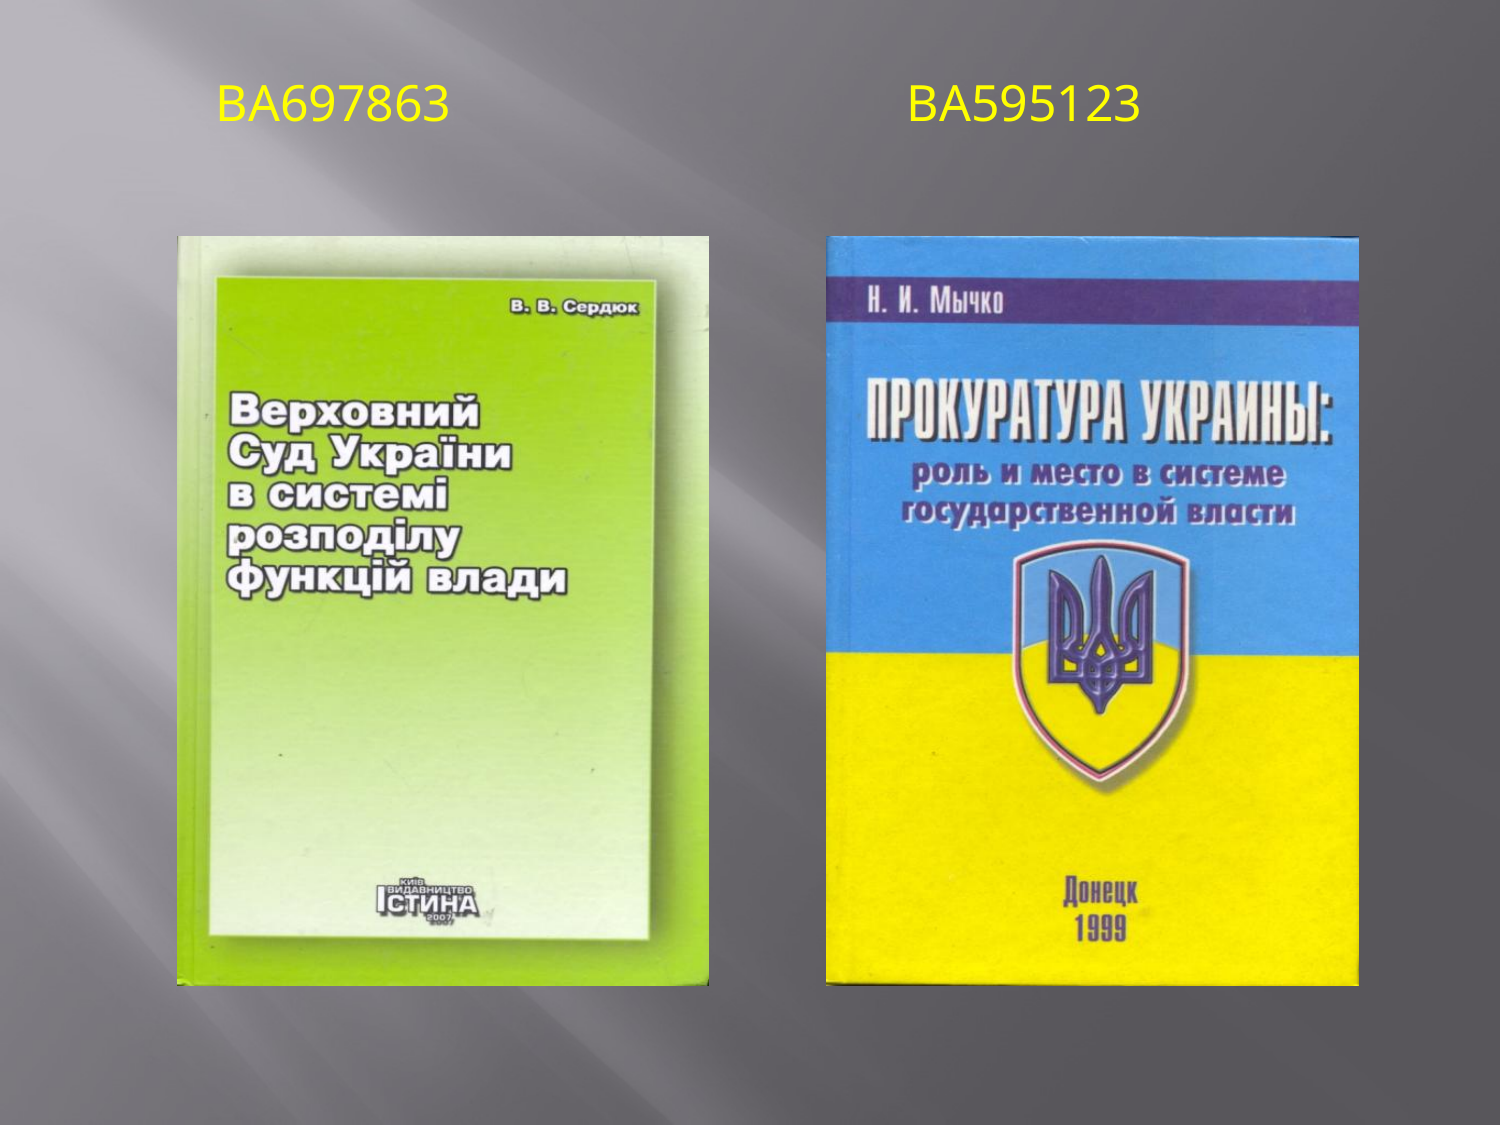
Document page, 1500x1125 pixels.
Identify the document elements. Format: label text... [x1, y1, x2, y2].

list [176, 235, 709, 986]
list ВА697863 [200, 42, 738, 161]
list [826, 235, 1359, 986]
list ВА595123 [891, 42, 1404, 161]
picture [0, 0, 1500, 1125]
